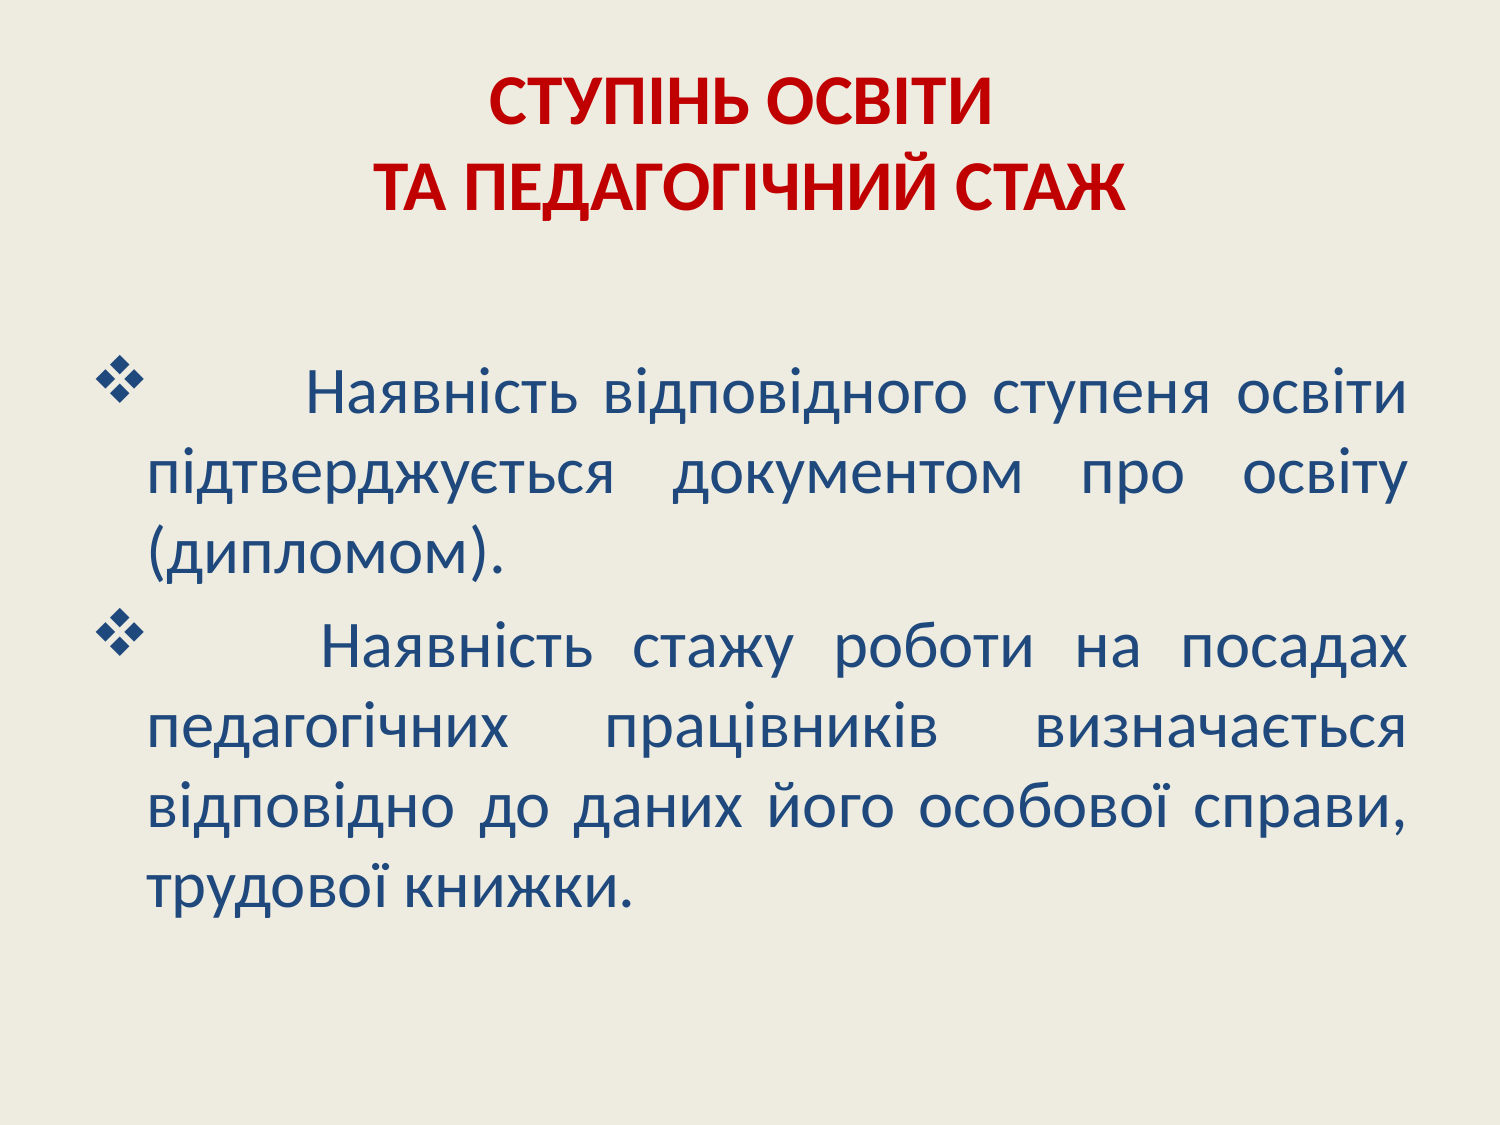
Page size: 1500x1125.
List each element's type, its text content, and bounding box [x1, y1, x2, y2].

list Наявність відповідного ступеня освіти підтверджується документом про освіту (дипломом). Наявність стажу роботи на посадах педагогічних працівників визначається відповідно до даних його особової справи, трудової книжки. [75, 339, 1425, 1005]
title СТУПІНЬ ОСВІТИ ТА ПЕДАГОГІЧНИЙ СТАЖ [75, 45, 1425, 233]
